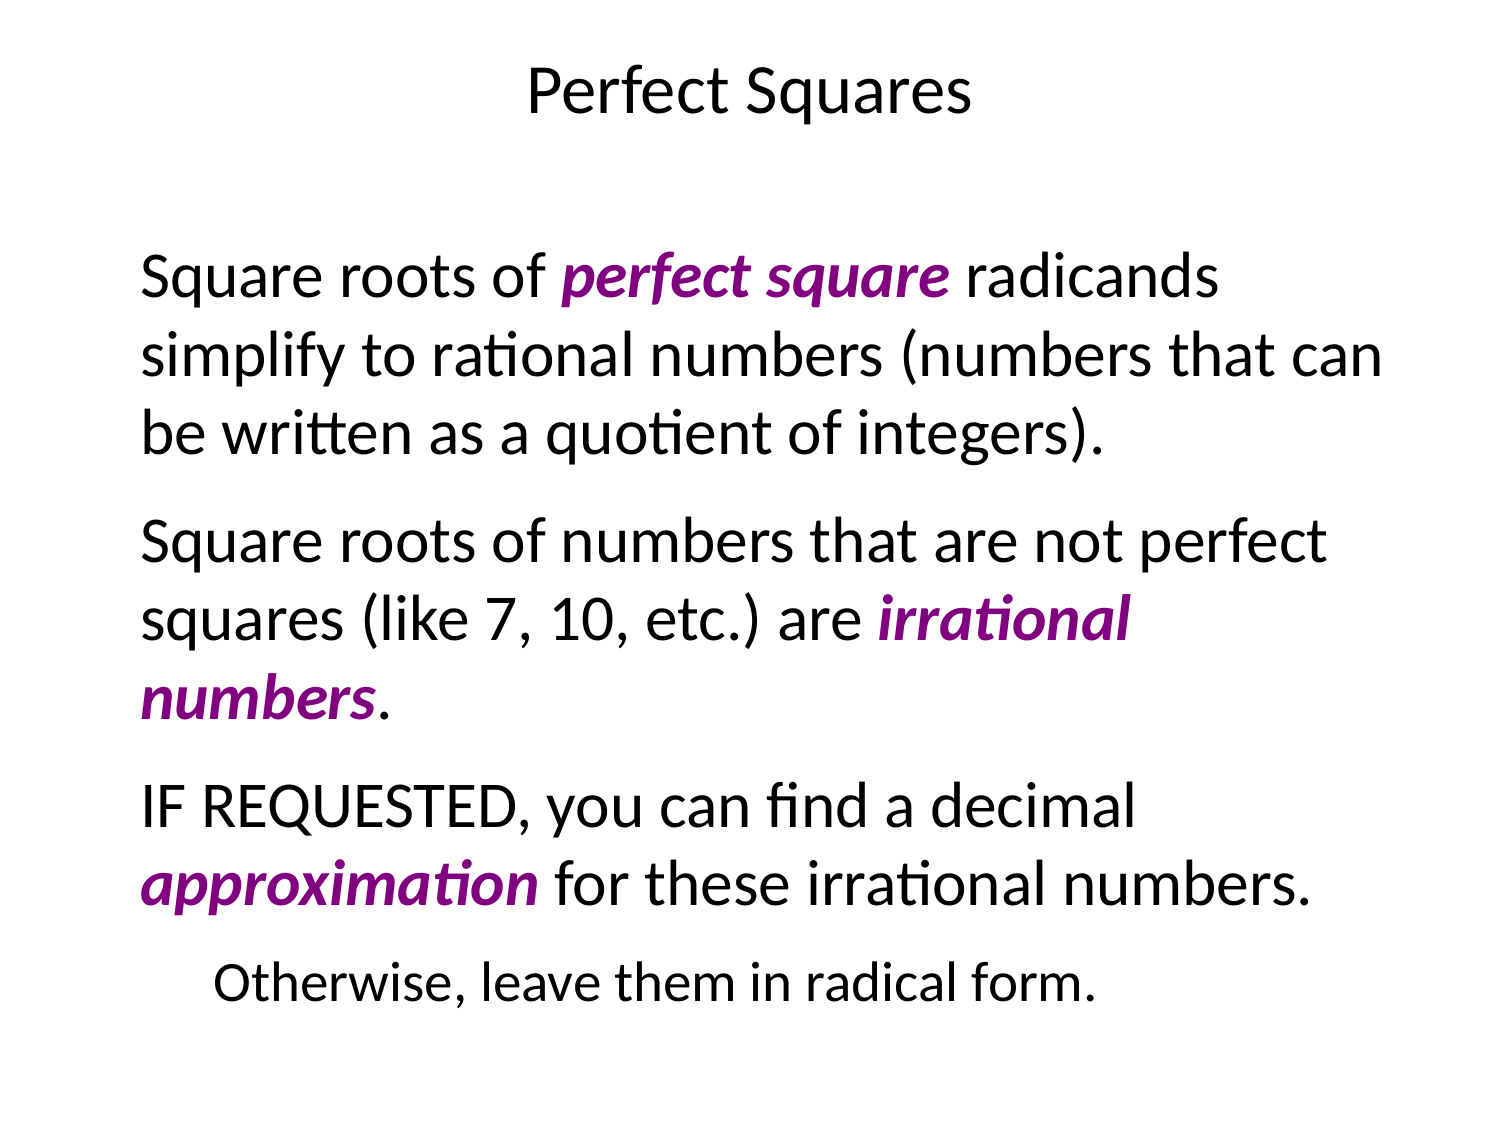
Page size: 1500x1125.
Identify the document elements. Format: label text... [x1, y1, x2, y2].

list Square roots of perfect square radicands simplify to rational numbers (numbers that can be written as a quotient of integers). Square roots of numbers that are not perfect squares (like 7, 10, etc.) are irrational numbers. IF REQUESTED, you can find a decimal approximation for these irrational numbers. Otherwise, leave them in radical form. [125, 224, 1400, 1025]
title Perfect Squares [75, 35, 1425, 136]
